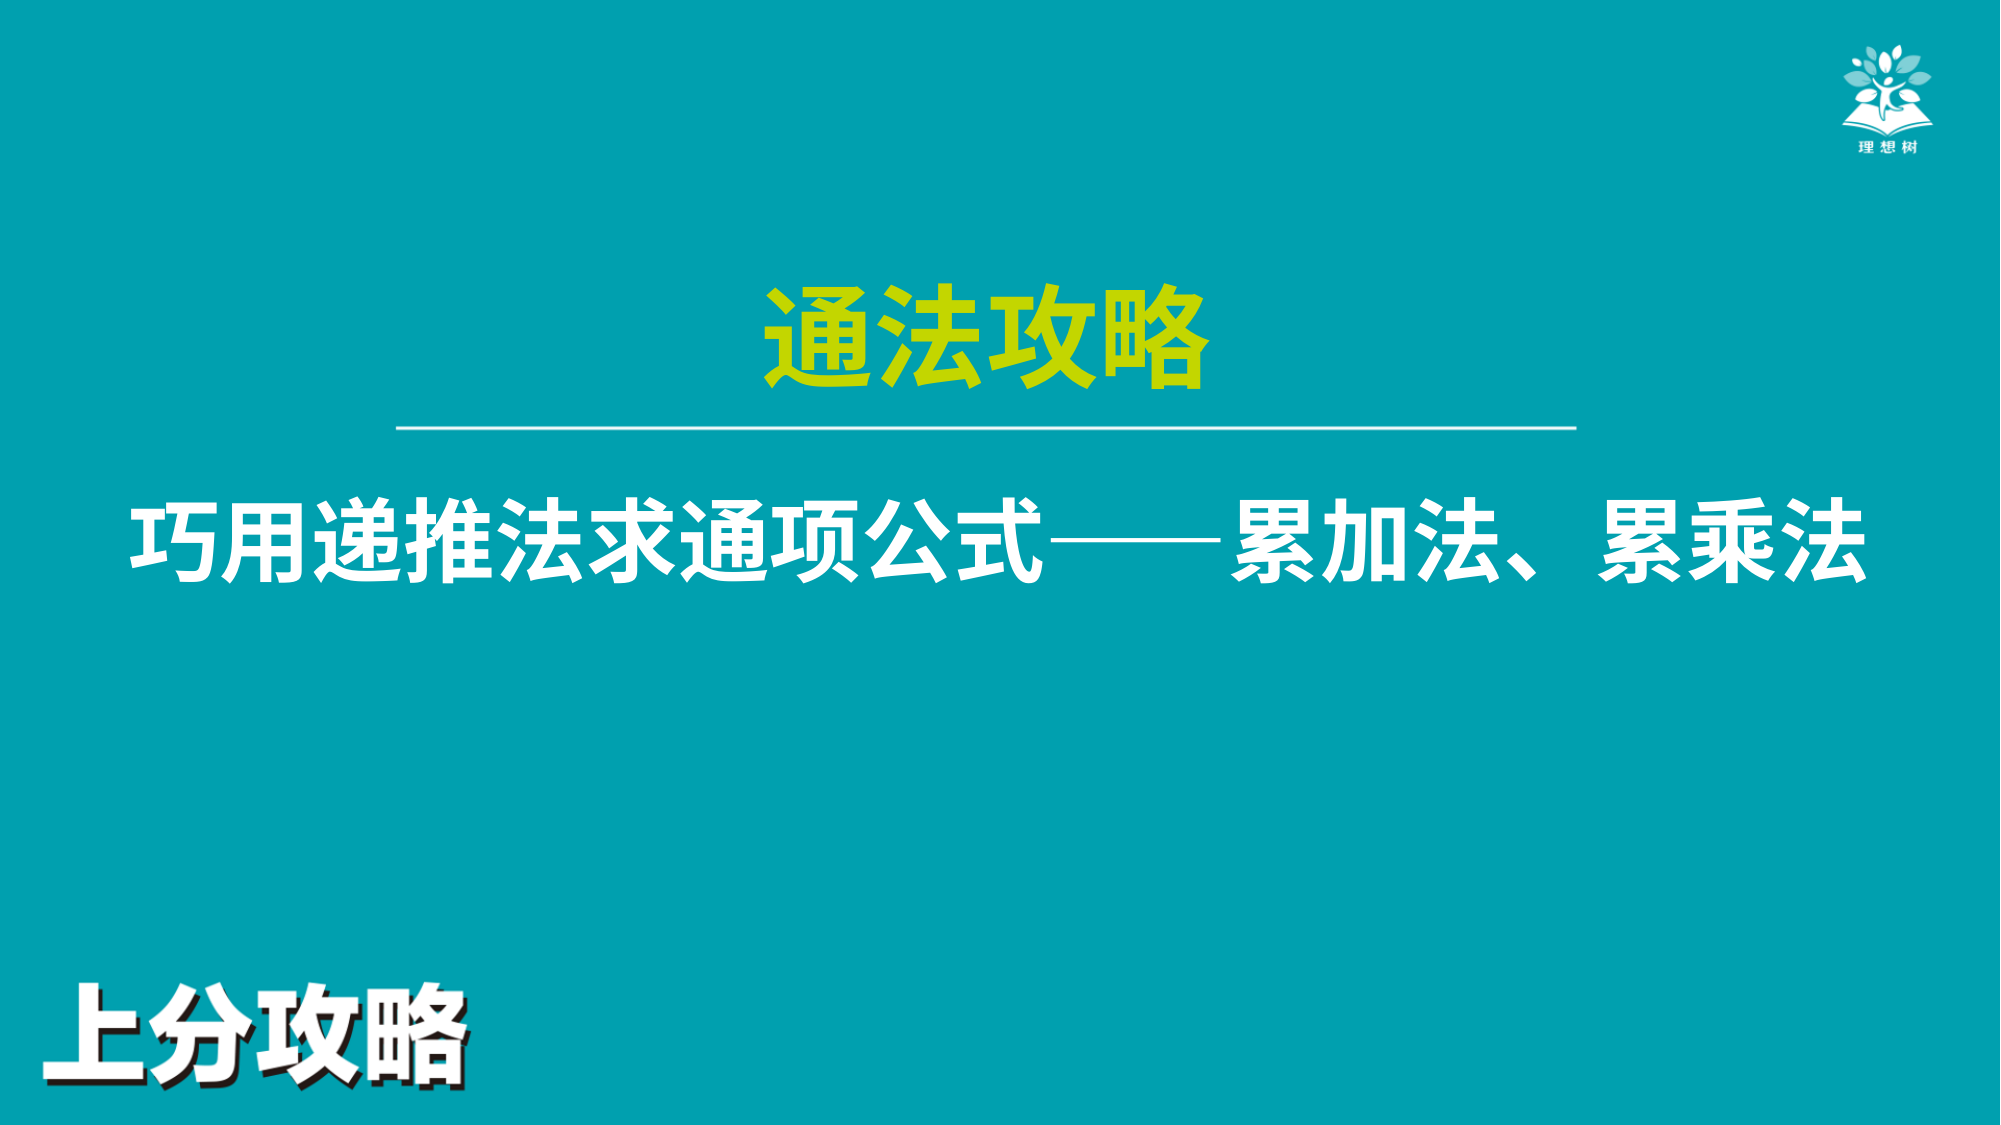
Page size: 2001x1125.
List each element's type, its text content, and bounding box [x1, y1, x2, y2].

text_box 巧用递推法求通项公式——累加法、累乘法 [0, 472, 2000, 603]
picture [0, 603, 2000, 1125]
picture [0, 0, 2000, 472]
text_box 通法攻略 [395, 253, 1577, 413]
